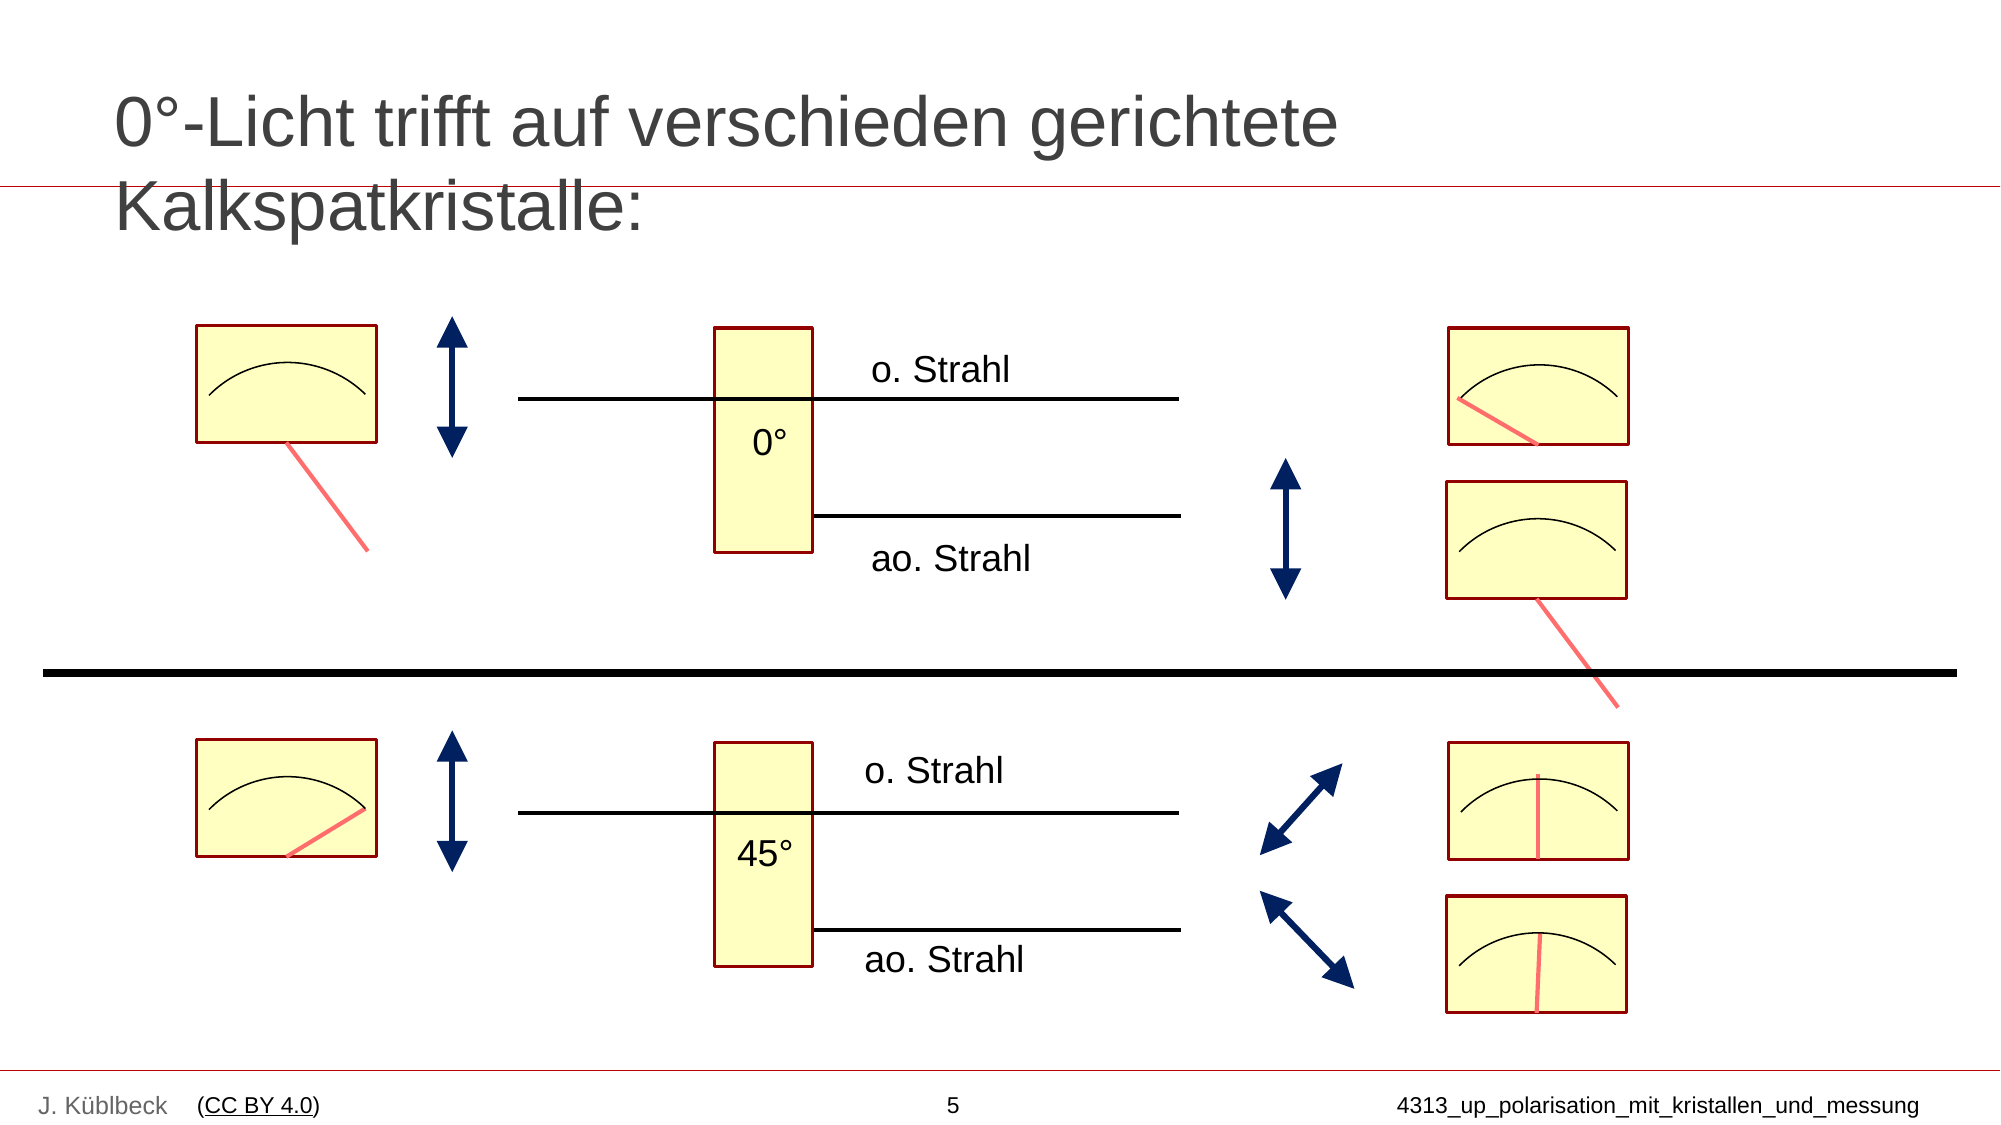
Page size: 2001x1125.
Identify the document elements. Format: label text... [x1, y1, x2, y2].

text_box ao. Strahl [856, 526, 1093, 587]
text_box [176, 325, 400, 584]
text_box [1427, 481, 1650, 671]
text_box [713, 409, 814, 554]
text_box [1428, 327, 1652, 480]
title 0°-Licht trifft auf verschieden gerichtete Kalkspatkristalle: [99, 112, 1900, 208]
text_box 0° [737, 410, 803, 471]
text_box o. Strahl [856, 338, 1349, 398]
text_box [713, 326, 814, 396]
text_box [42, 672, 1957, 1125]
